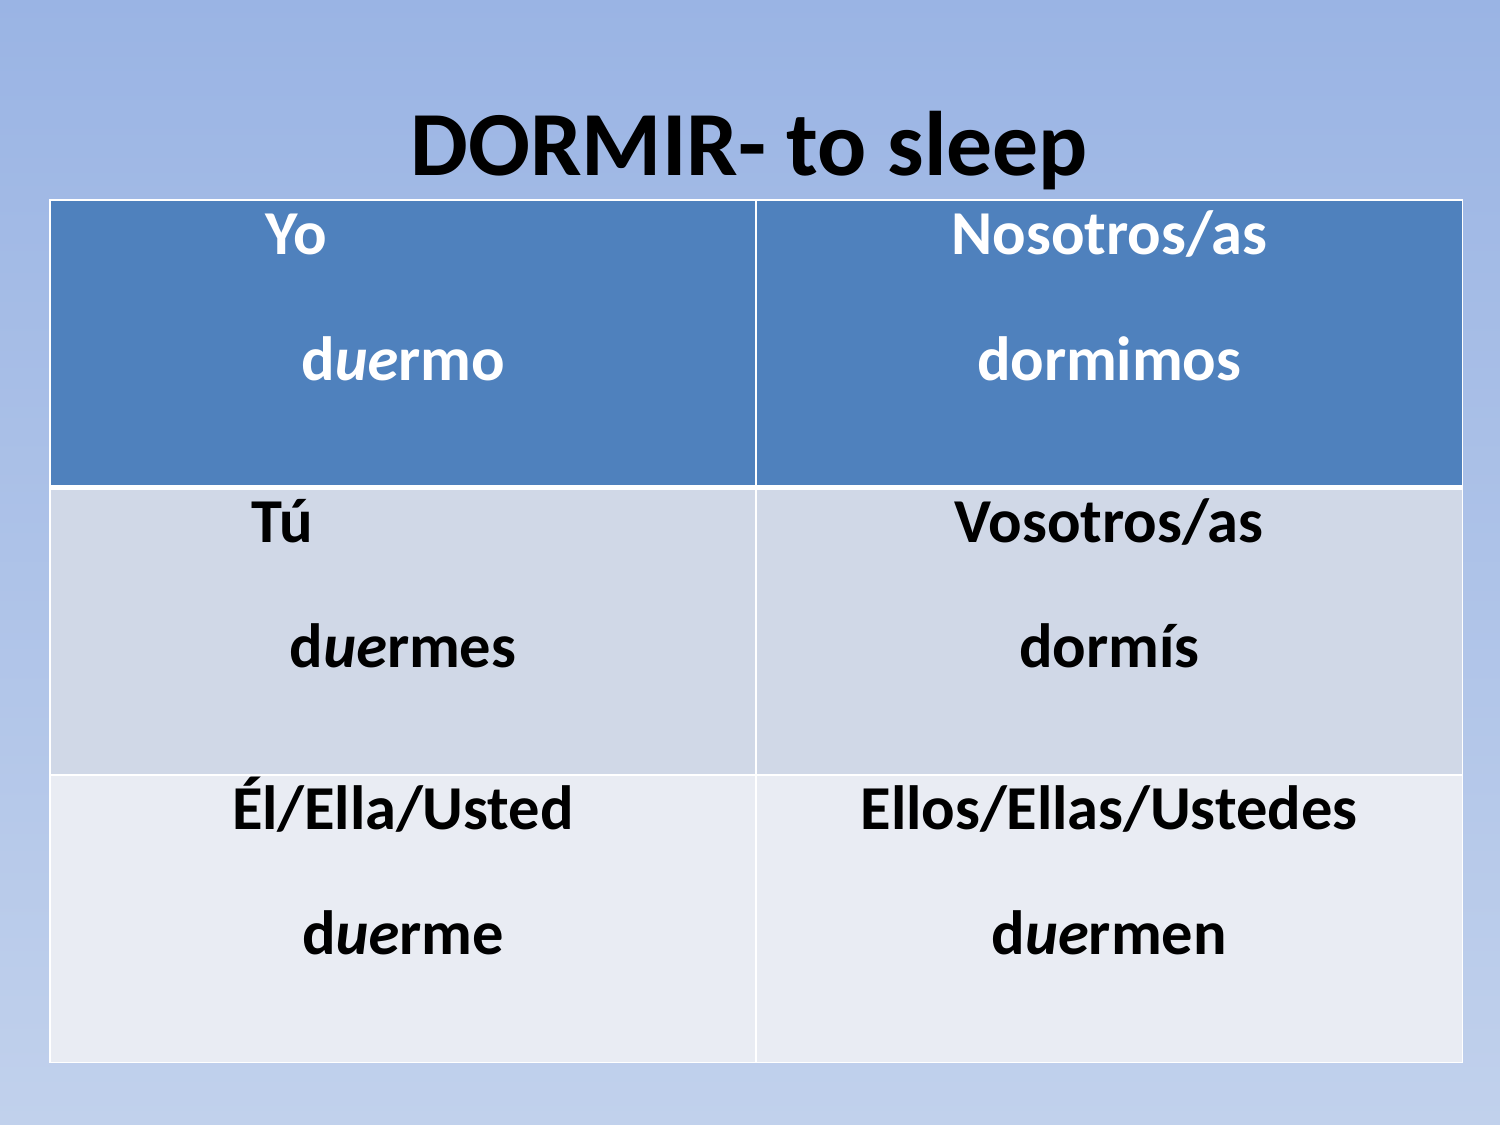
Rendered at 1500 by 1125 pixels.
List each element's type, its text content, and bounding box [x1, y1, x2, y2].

table_header Yo duermo [51, 201, 755, 485]
table_cell Ellos/Ellas/Ustedes duermen [757, 776, 1462, 1062]
table_cell Vosotros/as dormís [757, 490, 1462, 774]
table_header Nosotros/as dormimos [757, 201, 1462, 485]
table_cell Tú duermes [51, 490, 755, 774]
table_cell Él/Ella/Usted duerme [51, 776, 755, 1062]
title DORMIR- to sleep [75, 45, 1425, 199]
